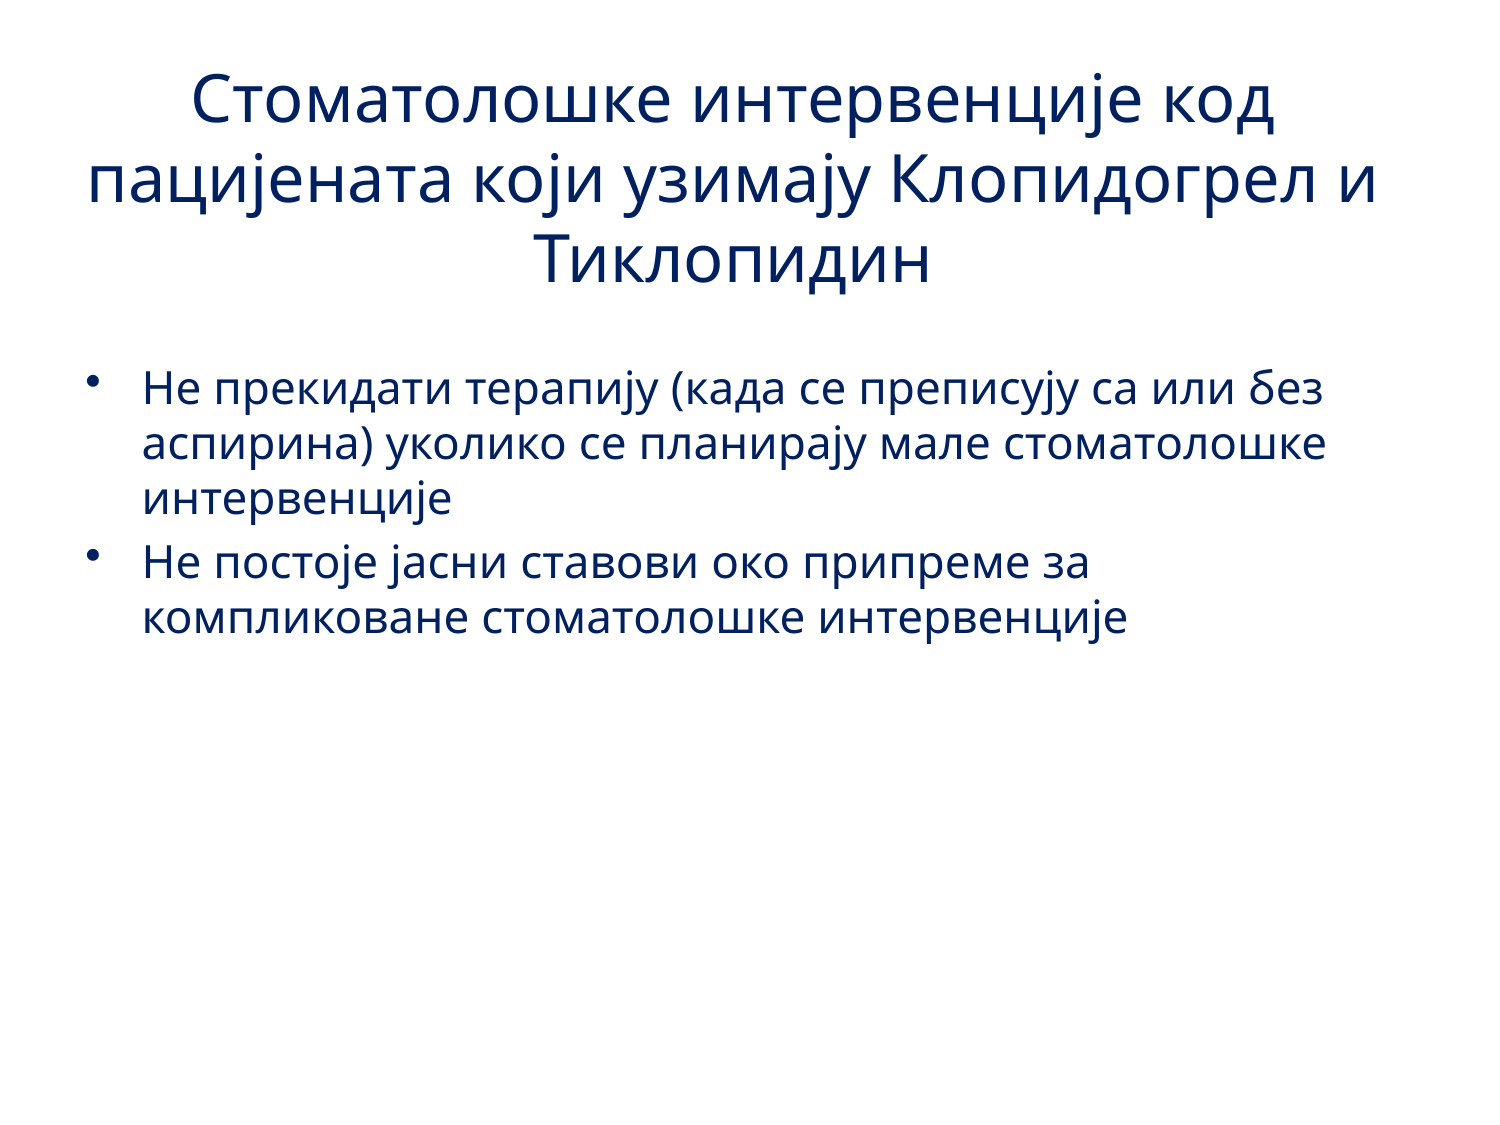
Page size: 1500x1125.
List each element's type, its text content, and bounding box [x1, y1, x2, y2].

title Стоматолошке интервенције код пацијената који узимају Клопидогрел и Тиклопидин [58, 46, 1409, 305]
list Не прекидати терапију (када се преписују са или без аспирина) уколико се планирају мале стоматолошке интервенције Не постоје јасни ставови око припреме за компликоване стоматолошке интервенције [70, 351, 1421, 1094]
